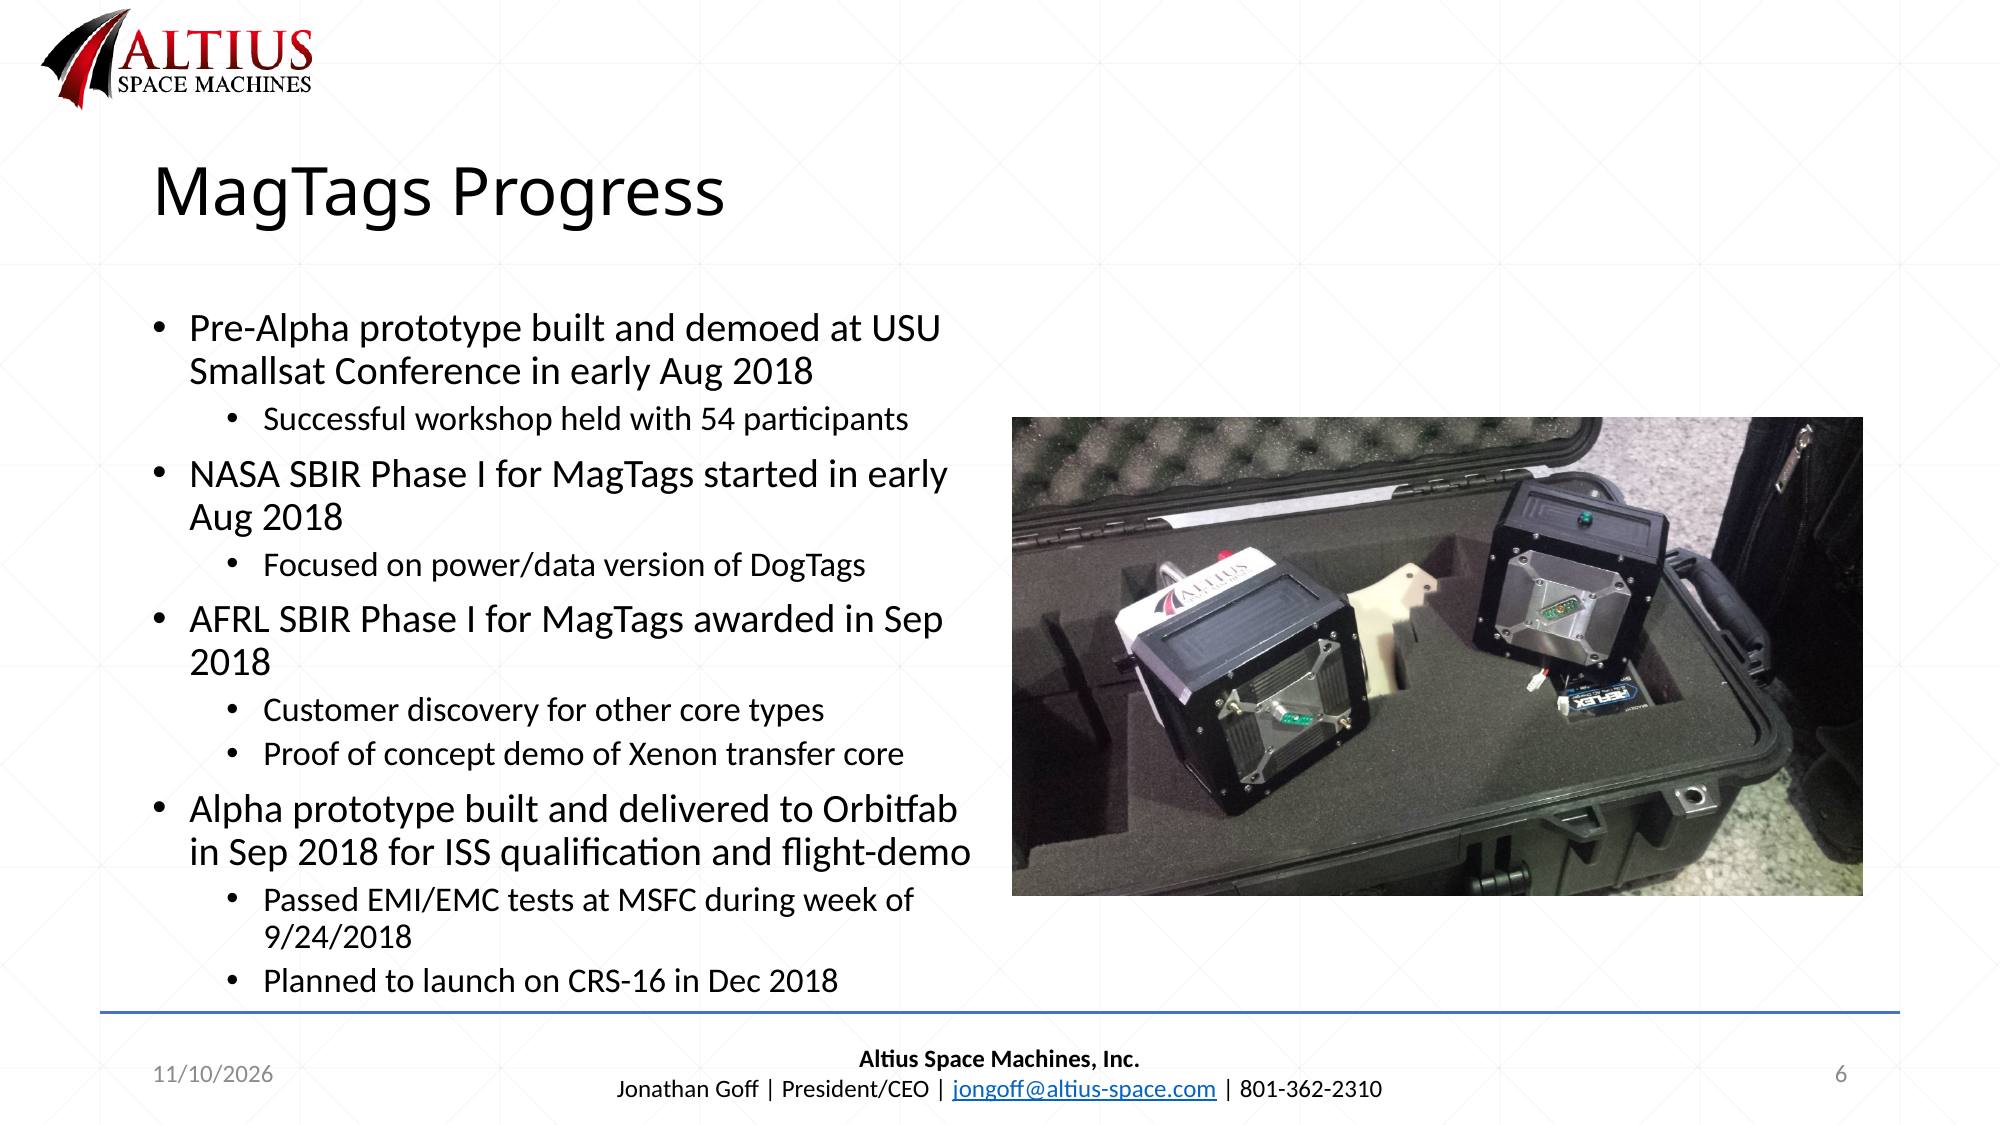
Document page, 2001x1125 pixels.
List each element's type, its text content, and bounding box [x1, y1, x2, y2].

title MagTags Progress [137, 110, 1863, 278]
slide_number 6 [1413, 1042, 1863, 1103]
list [1012, 417, 1863, 896]
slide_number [137, 1042, 587, 1103]
text_box Altius Space Machines, Inc. Jonathan Goff | President/CEO | jongoff@altius-space.com | 801-362-2310 [587, 1042, 1413, 1103]
list Pre-Alpha prototype built and demoed at USU Smallsat Conference in early Aug 2018 Successful workshop held with 54 participants NASA SBIR Phase I for MagTags started in early Aug 2018 Focused on power/data version of DogTags AFRL SBIR Phase I for MagTags awarded in Sep 2018 Customer discovery for other core types Proof of concept demo of Xenon transfer core Alpha prototype built and delivered to Orbitfab in Sep 2018 for ISS qualification and flight-demo Passed EMI/EMC tests at MSFC during week of 9/24/2018 Planned to launch on CRS-16 in Dec 2018 [137, 299, 988, 1014]
picture [36, 5, 317, 111]
